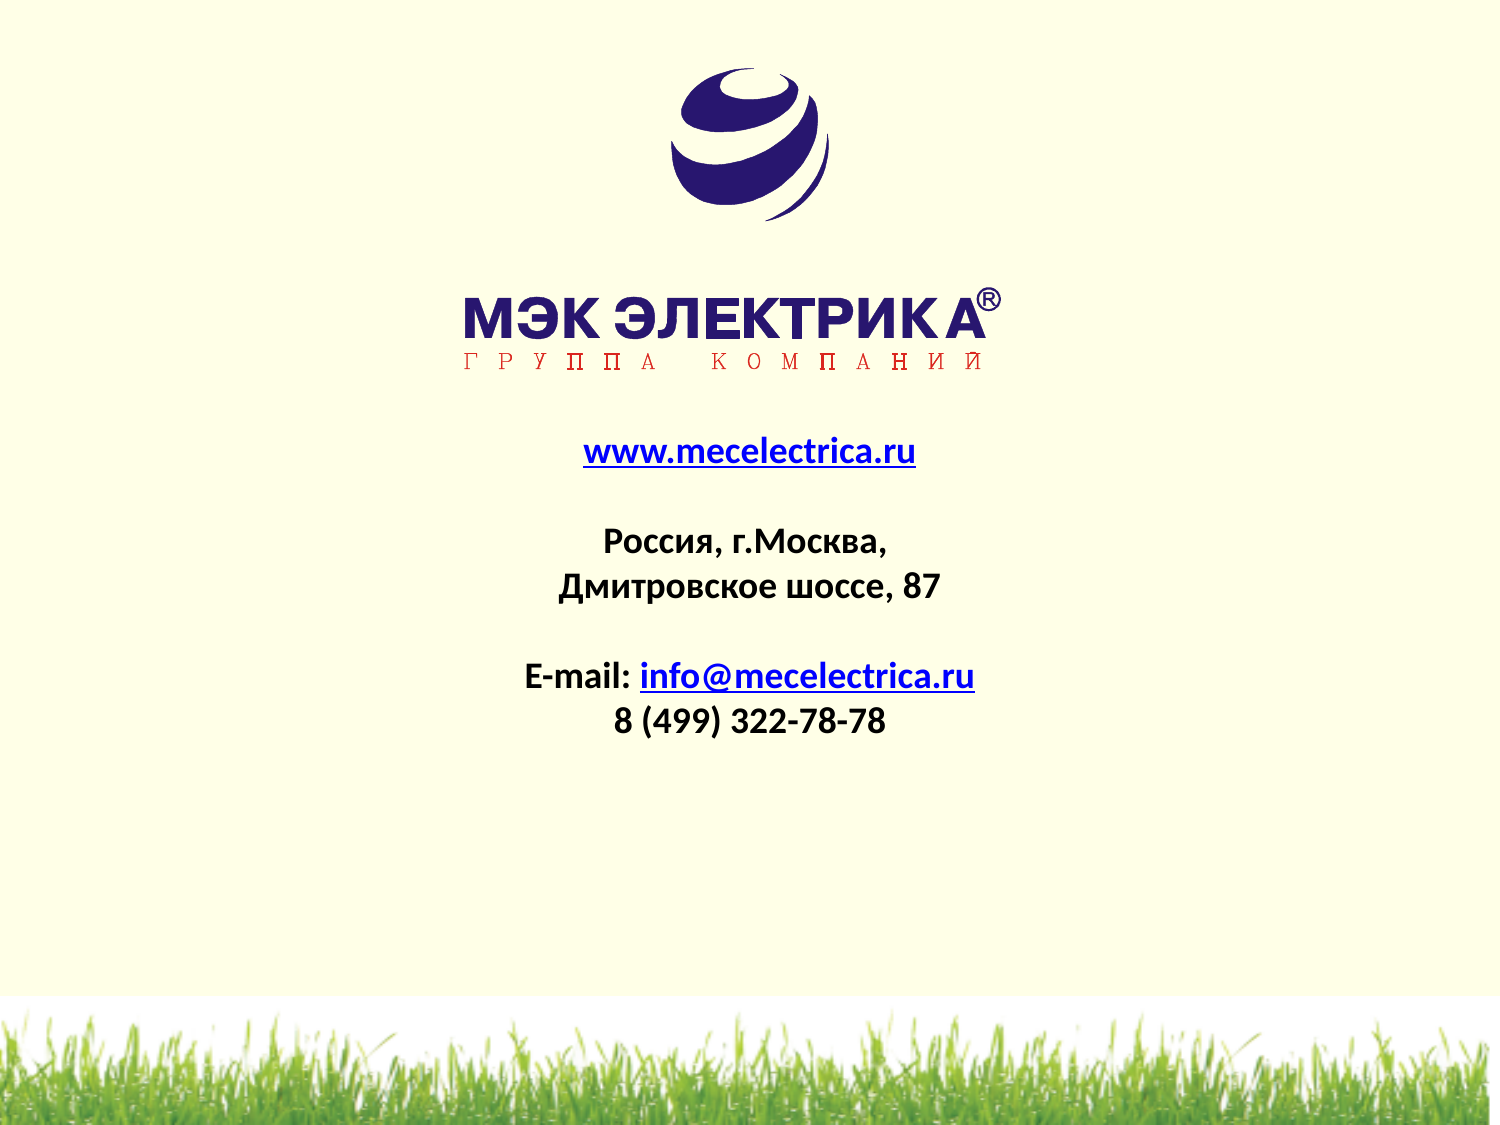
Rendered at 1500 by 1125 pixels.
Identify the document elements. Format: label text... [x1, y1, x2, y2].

text_box www.mecelectrica.ru Россия, г.Москва, Дмитровское шоссе, 87 E-mail: info@mecelectrica.ru 8 (499) 322-78-78 [0, 373, 1500, 749]
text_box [669, 66, 831, 224]
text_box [455, 268, 1045, 469]
picture [0, 996, 1500, 1125]
